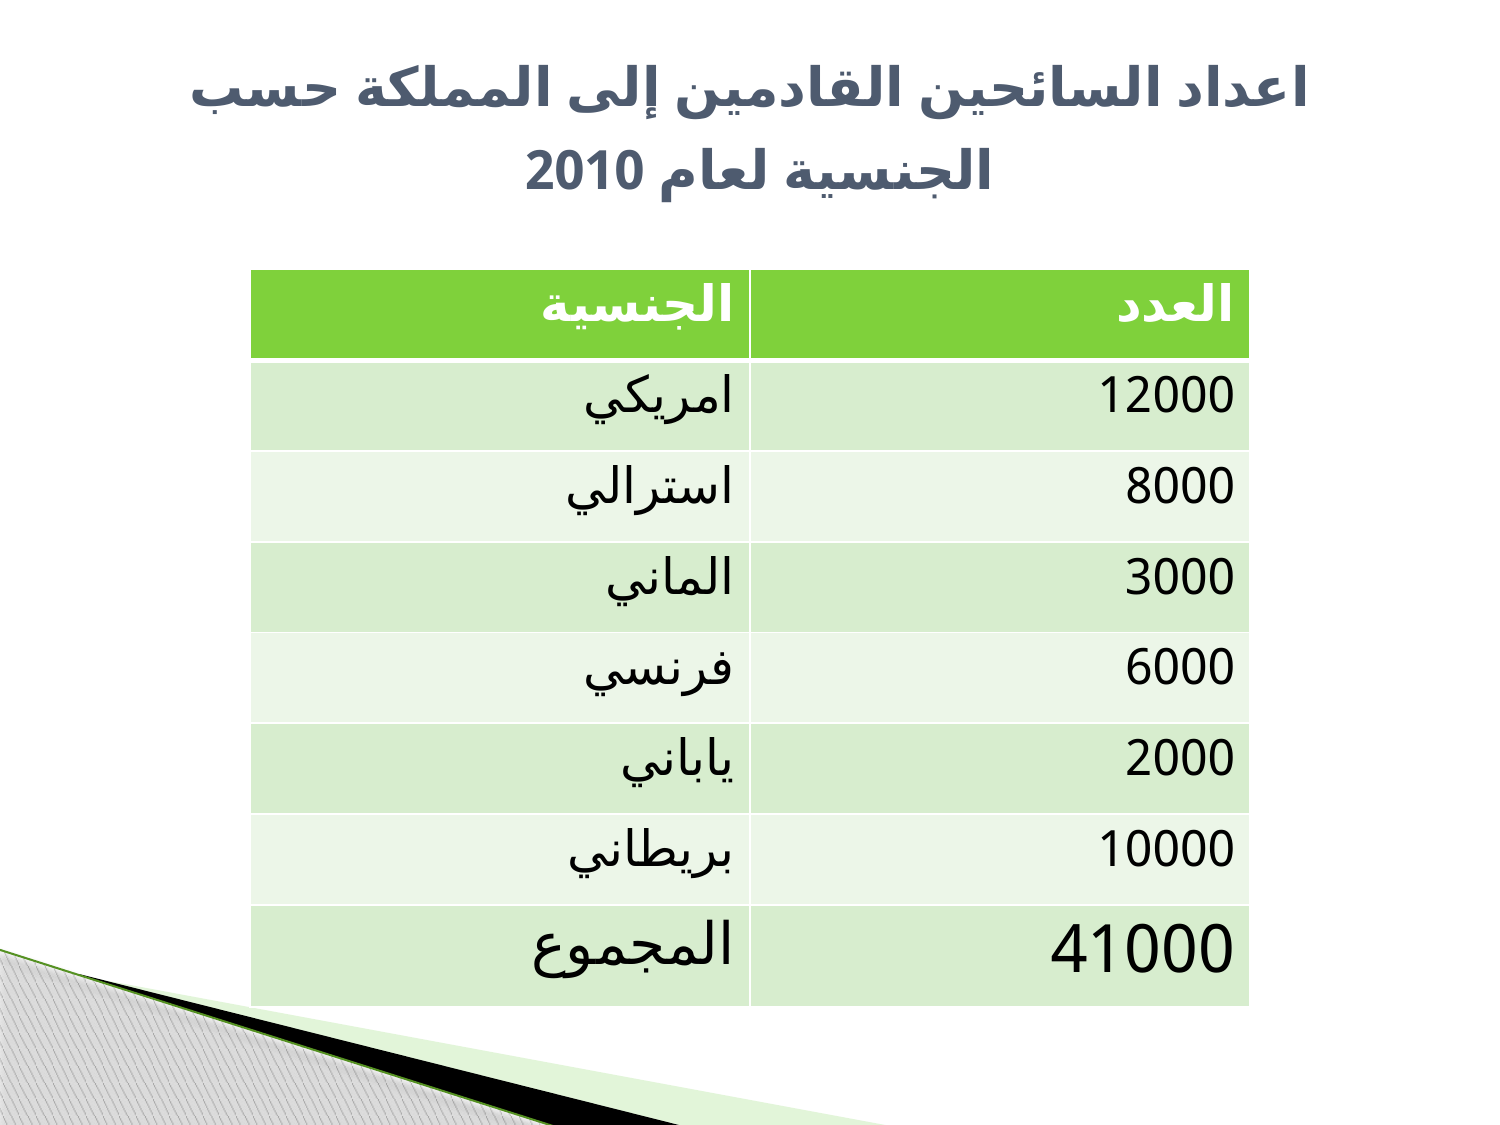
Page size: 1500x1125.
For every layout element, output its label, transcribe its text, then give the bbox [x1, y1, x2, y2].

table_cell 12000 [751, 363, 1249, 450]
table_cell استرالي [251, 452, 749, 541]
table_cell 3000 [751, 543, 1249, 632]
table_cell 8000 [751, 452, 1249, 541]
table_cell 6000 [751, 633, 1249, 722]
table_cell 2000 [751, 724, 1249, 813]
table_cell المجموع [251, 906, 749, 1006]
title اعداد السائحين القادمين إلى المملكة حسب الجنسية لعام 2010 [75, 45, 1425, 211]
table_cell بريطاني [251, 815, 749, 904]
table_cell ياباني [251, 724, 749, 813]
table_header الجنسية [251, 270, 749, 358]
table_cell فرنسي [251, 633, 749, 722]
table_cell الماني [251, 543, 749, 632]
table_cell 41000 [751, 906, 1249, 1006]
list [75, 243, 1425, 986]
table_cell 10000 [751, 815, 1249, 904]
table_header العدد [751, 270, 1249, 358]
table_cell امريكي [251, 363, 749, 450]
